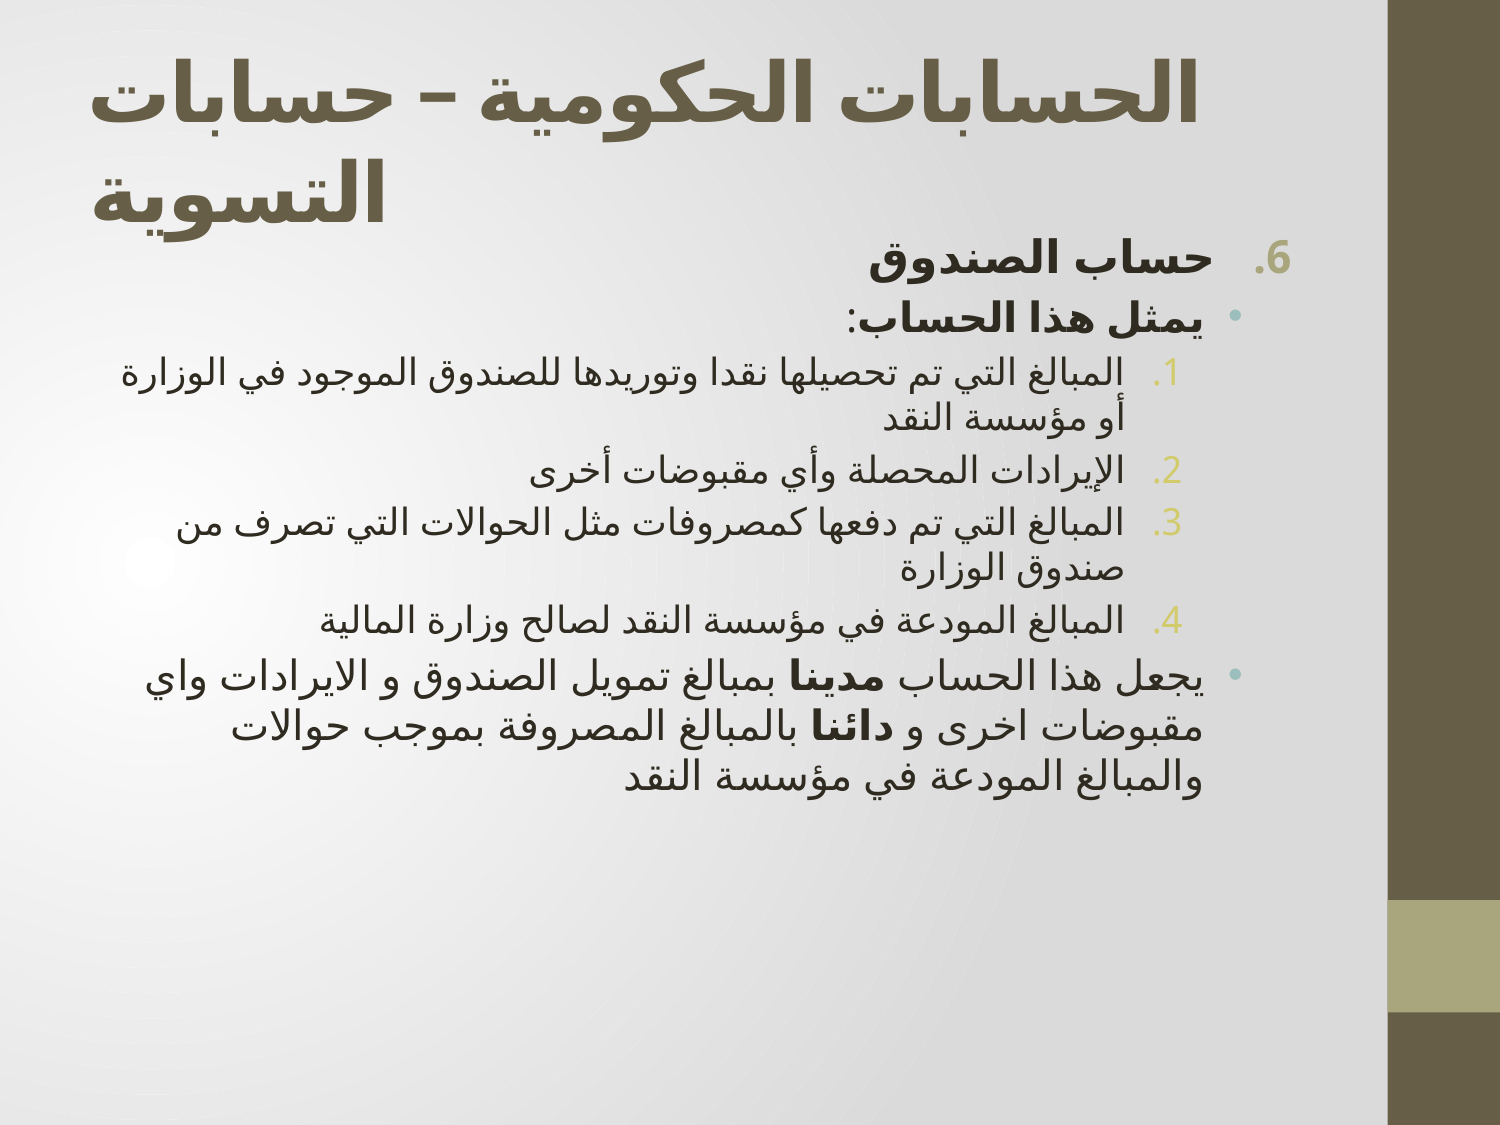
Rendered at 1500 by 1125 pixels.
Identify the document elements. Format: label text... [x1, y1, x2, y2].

list حساب الصندوق يمثل هذا الحساب: المبالغ التي تم تحصيلها نقدا وتوريدها للصندوق الموجود في الوزارة أو مؤسسة النقد الإيرادات المحصلة وأي مقبوضات أخرى المبالغ التي تم دفعها كمصروفات مثل الحوالات التي تصرف من صندوق الوزارة المبالغ المودعة في مؤسسة النقد لصالح وزارة المالية يجعل هذا الحساب مدينا بمبالغ تمويل الصندوق و الايرادات واي مقبوضات اخرى و دائنا بالمبالغ المصروفة بموجب حوالات والمبالغ المودعة في مؤسسة النقد [75, 219, 1325, 1050]
title الحسابات الحكومية – حسابات التسوية [75, 45, 1325, 219]
